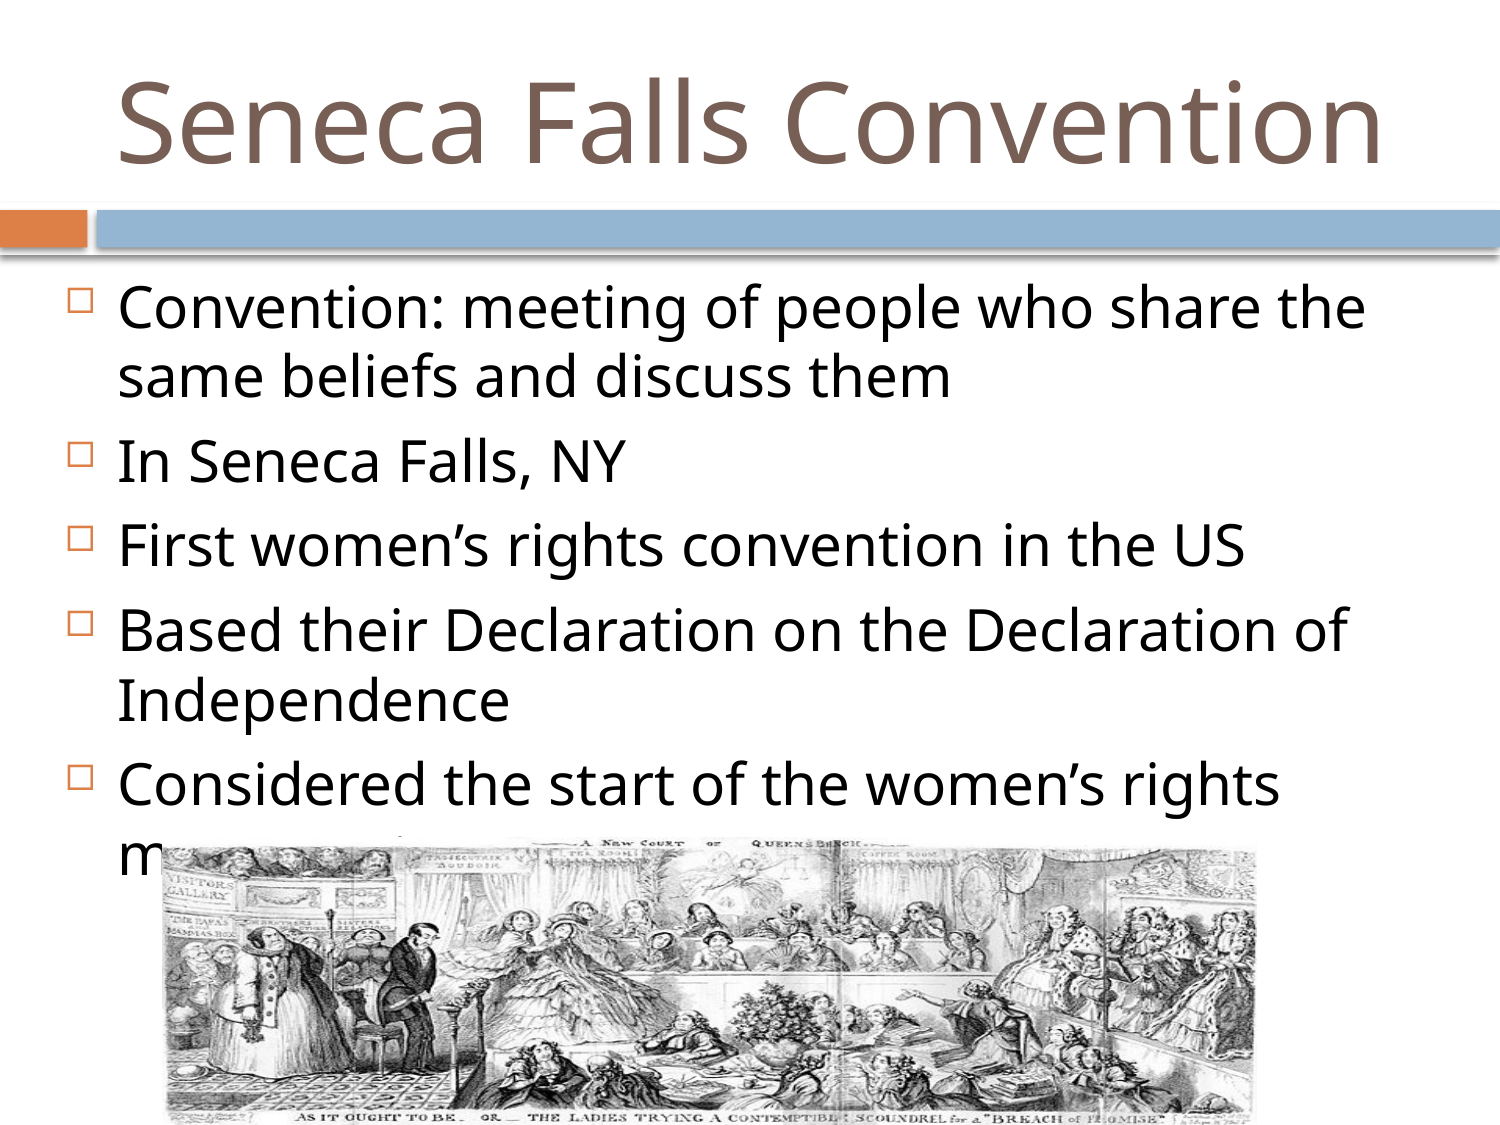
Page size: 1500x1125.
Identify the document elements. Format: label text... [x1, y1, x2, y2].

title Seneca Falls Convention [100, 37, 1438, 200]
picture [162, 837, 1257, 1125]
list Convention: meeting of people who share the same beliefs and discuss them In Seneca Falls, NY First women’s rights convention in the US Based their Declaration on the Declaration of Independence Considered the start of the women’s rights movement [50, 262, 1438, 1075]
